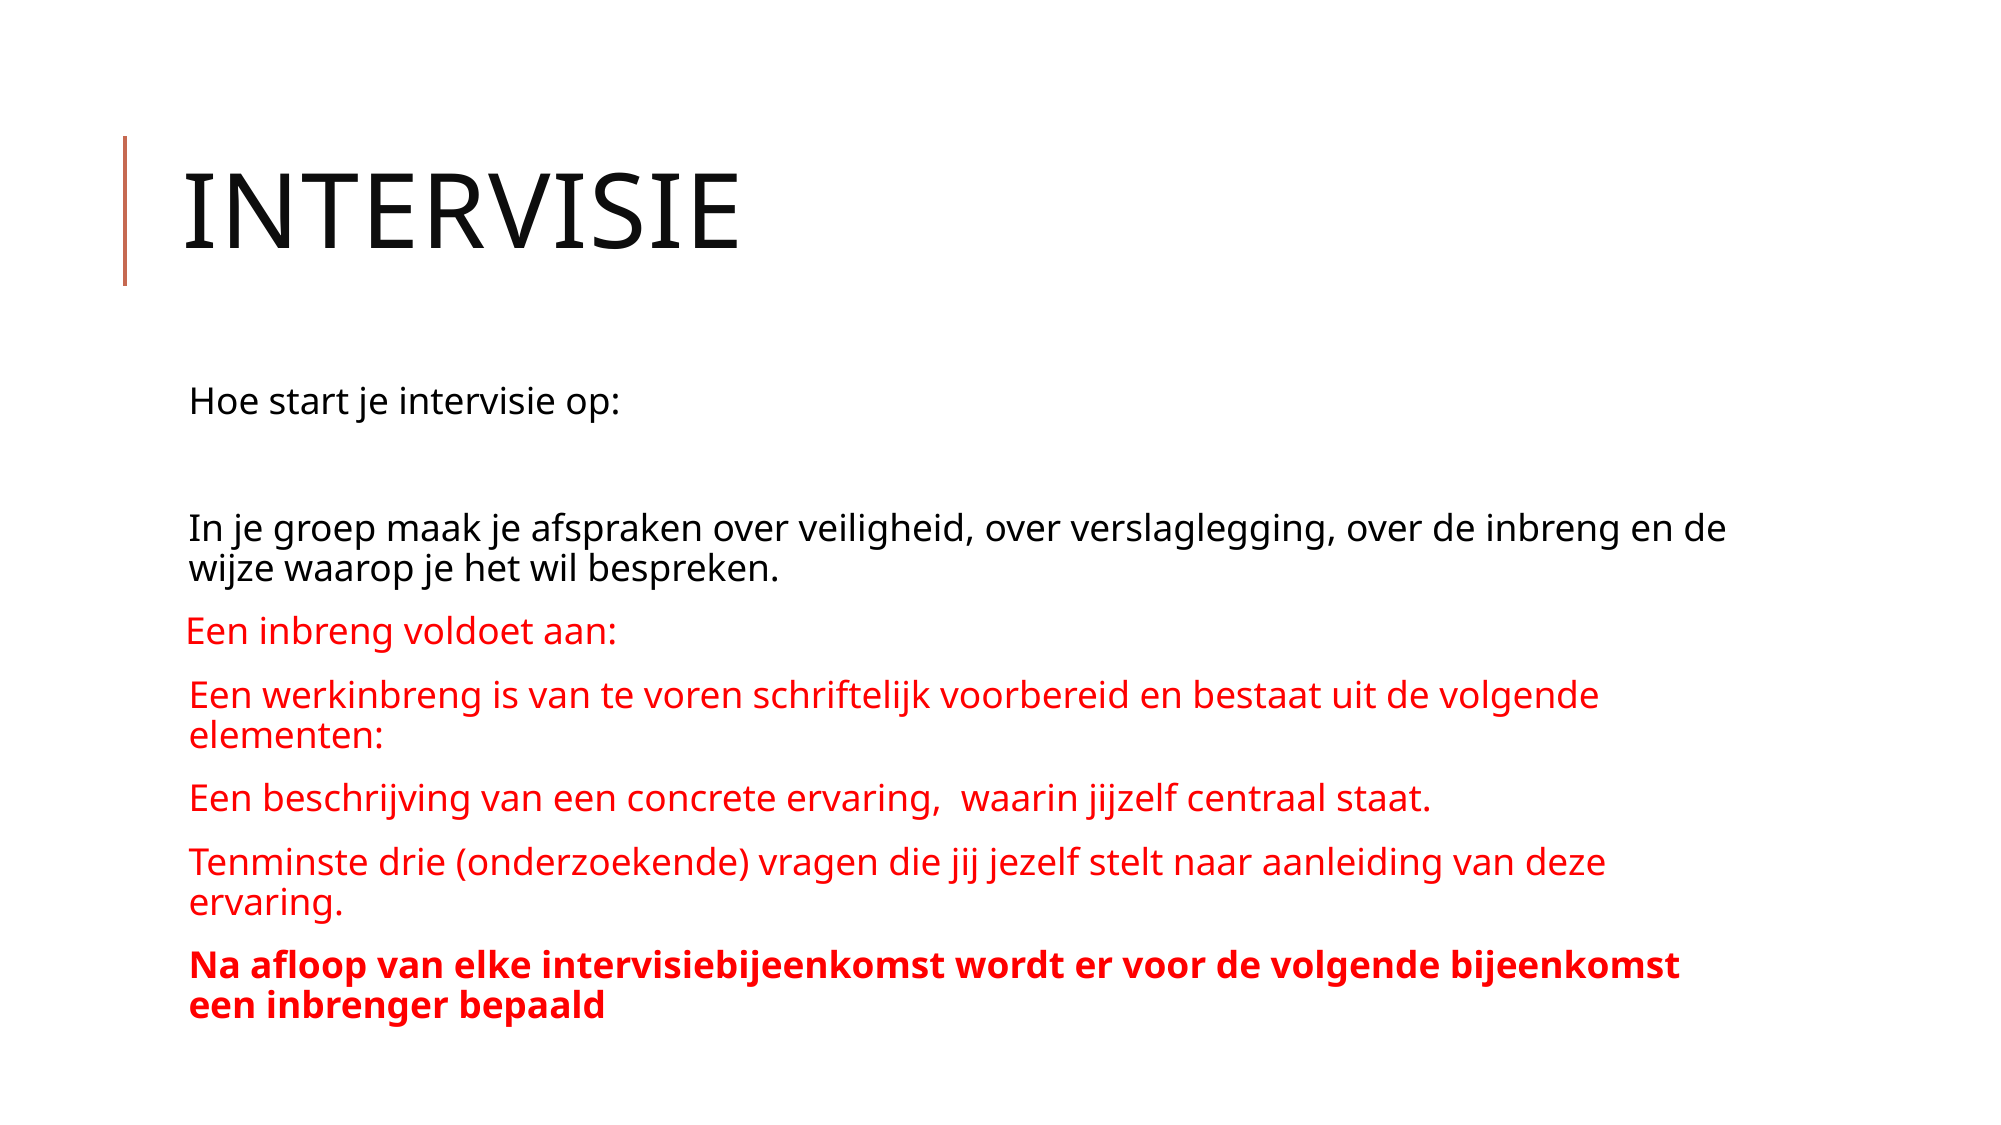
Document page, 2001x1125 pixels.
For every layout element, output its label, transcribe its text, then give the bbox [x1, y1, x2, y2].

list Hoe start je intervisie op: In je groep maak je afspraken over veiligheid, over verslaglegging, over de inbreng en de wijze waarop je het wil bespreken. Een inbreng voldoet aan: Een werkinbreng is van te voren schriftelijk voorbereid en bestaat uit de volgende elementen: Een beschrijving van een concrete ervaring, waarin jijzelf centraal staat. Tenminste drie (onderzoekende) vragen die jij jezelf stelt naar aanleiding van deze ervaring. Na afloop van elke intervisiebijeenkomst wordt er voor de volgende bijeenkomst een inbrenger bepaald [168, 375, 1763, 1035]
title Intervisie [168, 96, 1763, 342]
